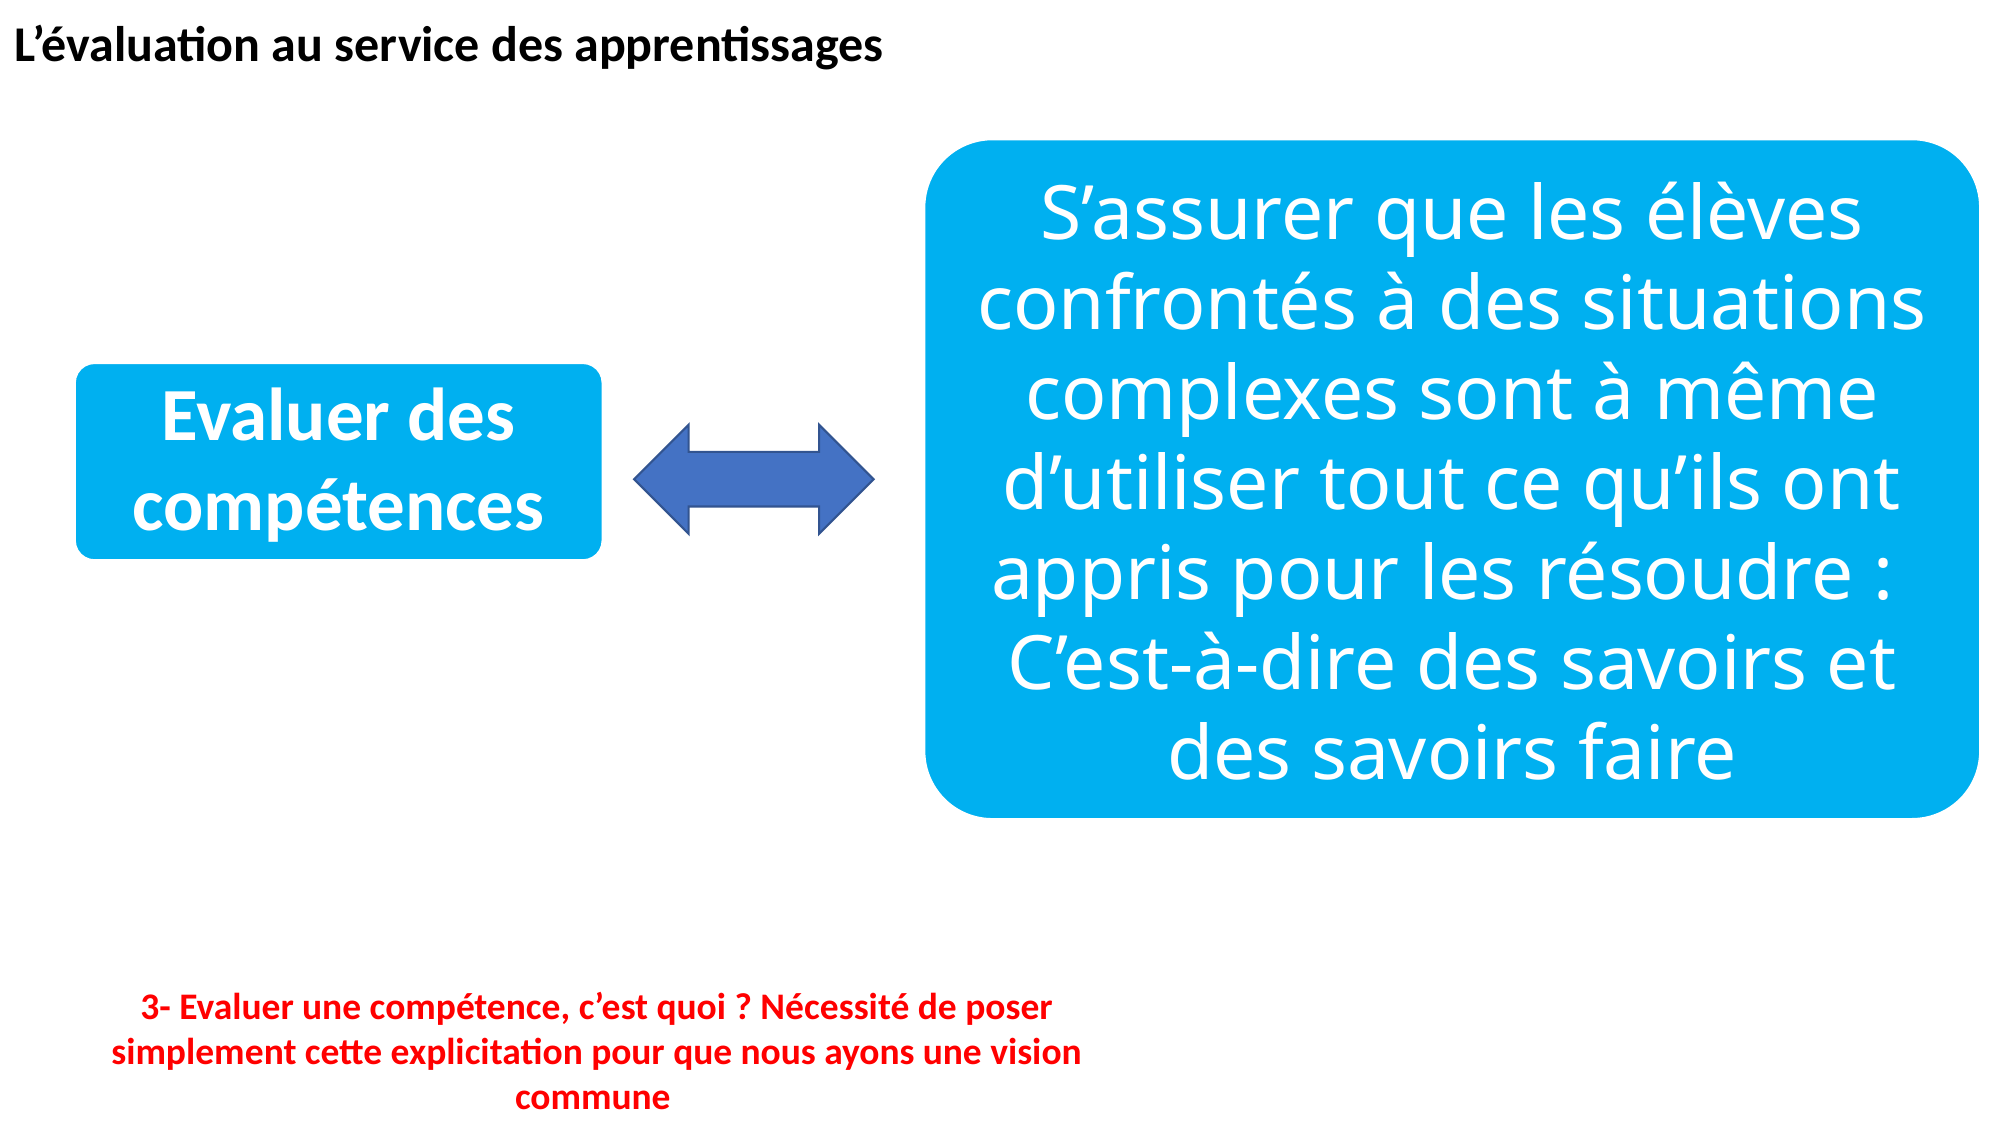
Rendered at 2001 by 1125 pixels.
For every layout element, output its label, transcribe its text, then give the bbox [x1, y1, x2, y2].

text_box 3- Evaluer une compétence, c’est quoi ? Nécessité de poser simplement cette explicitation pour que nous ayons une vision commune [30, 974, 1165, 1124]
text_box L’évaluation au service des apprentissages [0, 4, 1736, 79]
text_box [924, 139, 1981, 820]
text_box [74, 362, 603, 561]
text_box [632, 422, 876, 537]
